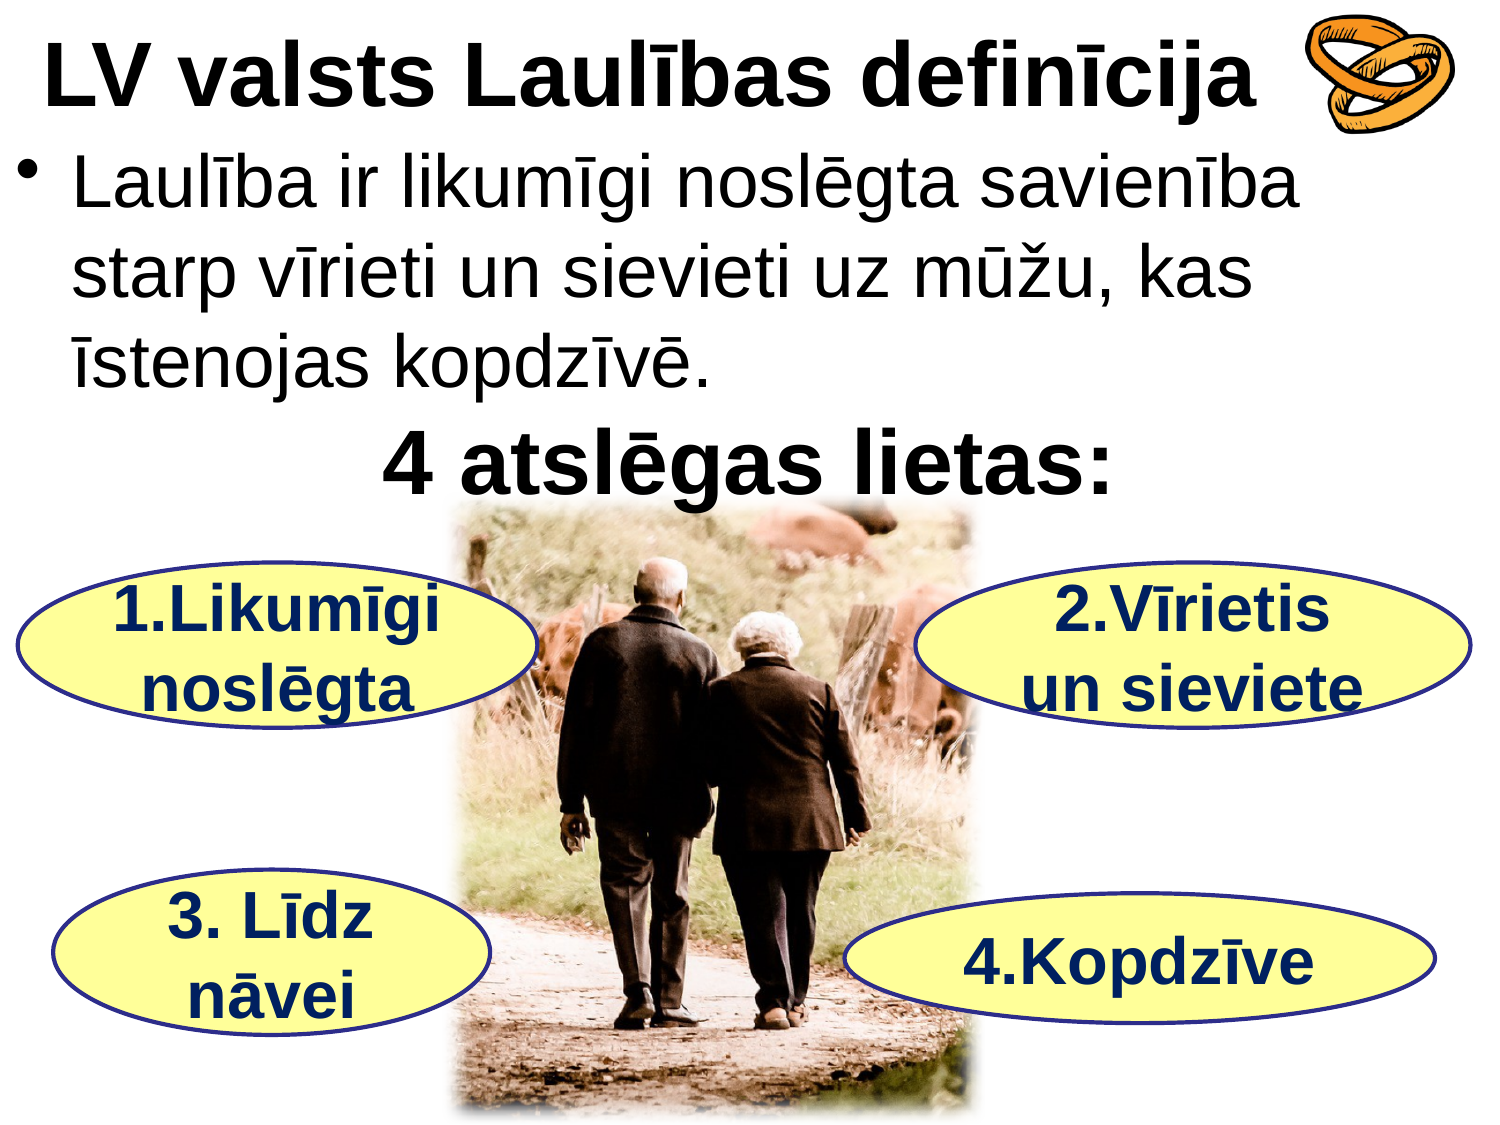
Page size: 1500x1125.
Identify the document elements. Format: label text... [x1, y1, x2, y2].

text_box 2.Vīrietis un sieviete [991, 560, 1473, 730]
text_box 1.Likumīgi noslēgta [15, 560, 437, 730]
picture [1304, 0, 1455, 150]
title LV valsts Laulības definīcija [0, 0, 1302, 140]
text_box 3. Līdz nāvei [51, 867, 437, 1038]
picture [442, 491, 986, 1125]
list Laulība ir likumīgi noslēgta savienība starp vīrieti un sievieti uz mūžu, kas īstenojas kopdzīvē. 4 atslēgas lietas: [0, 125, 1500, 304]
text_box 4.Kopdzīve [991, 891, 1438, 1026]
